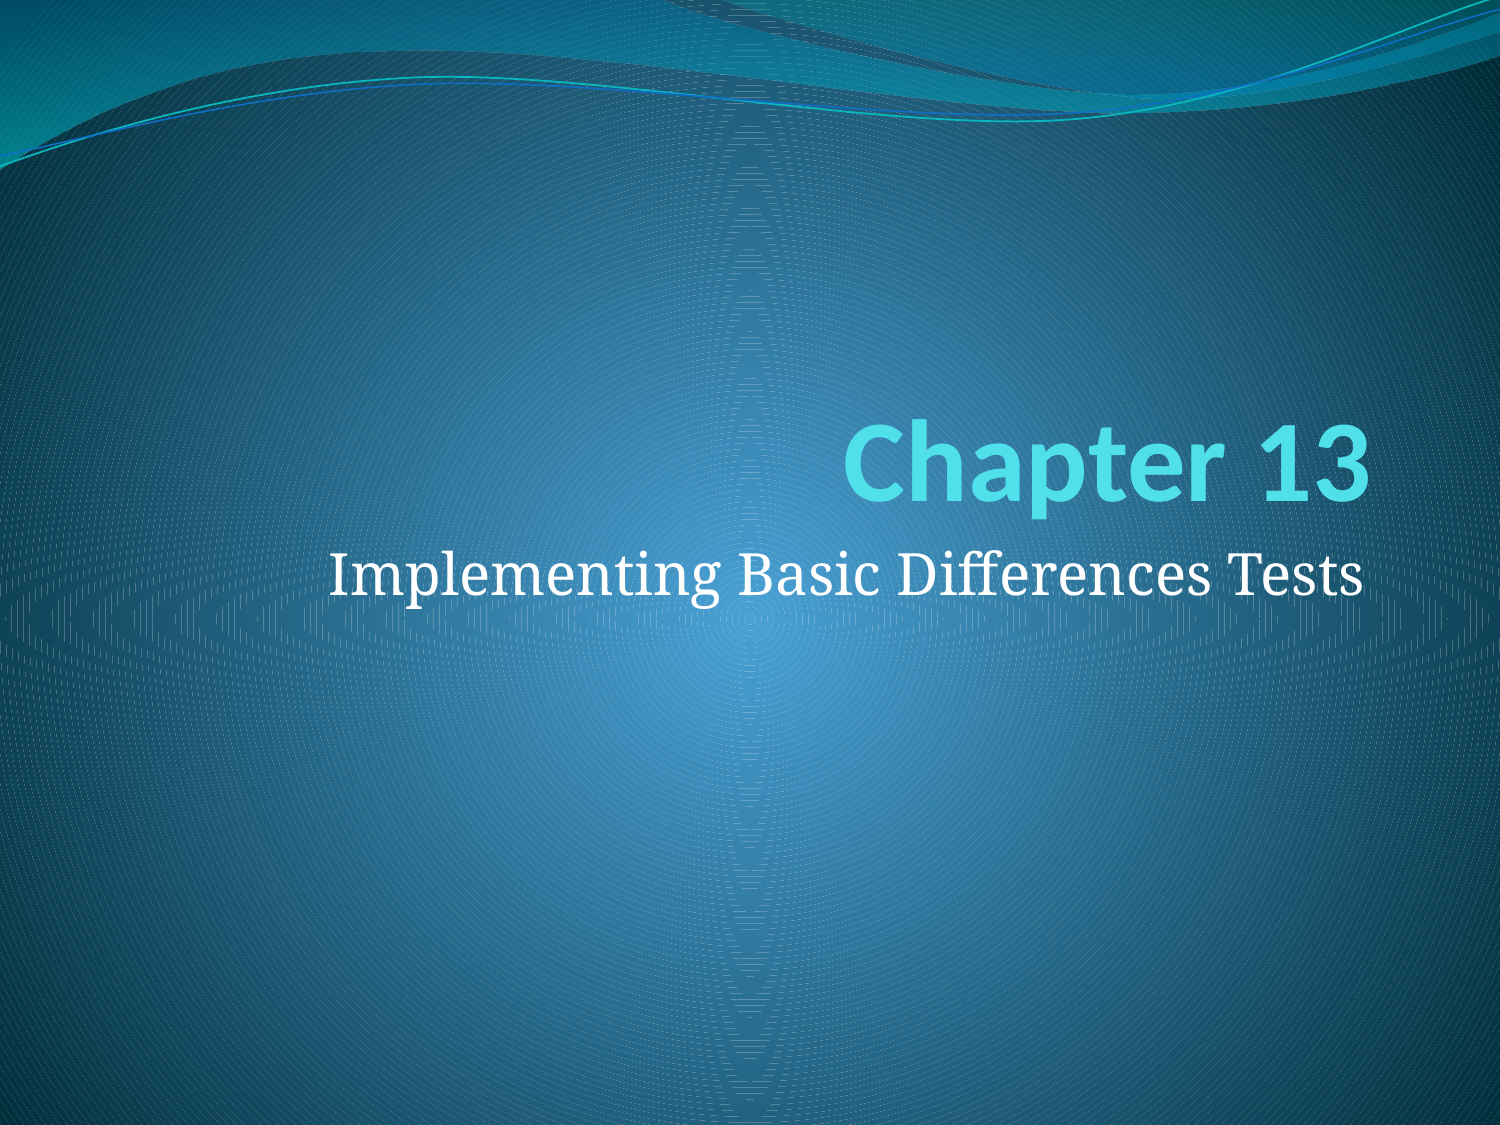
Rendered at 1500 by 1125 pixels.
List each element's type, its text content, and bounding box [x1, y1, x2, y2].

title Chapter 13 [87, 224, 1376, 525]
subtitle Implementing Basic Differences Tests [87, 529, 1376, 818]
